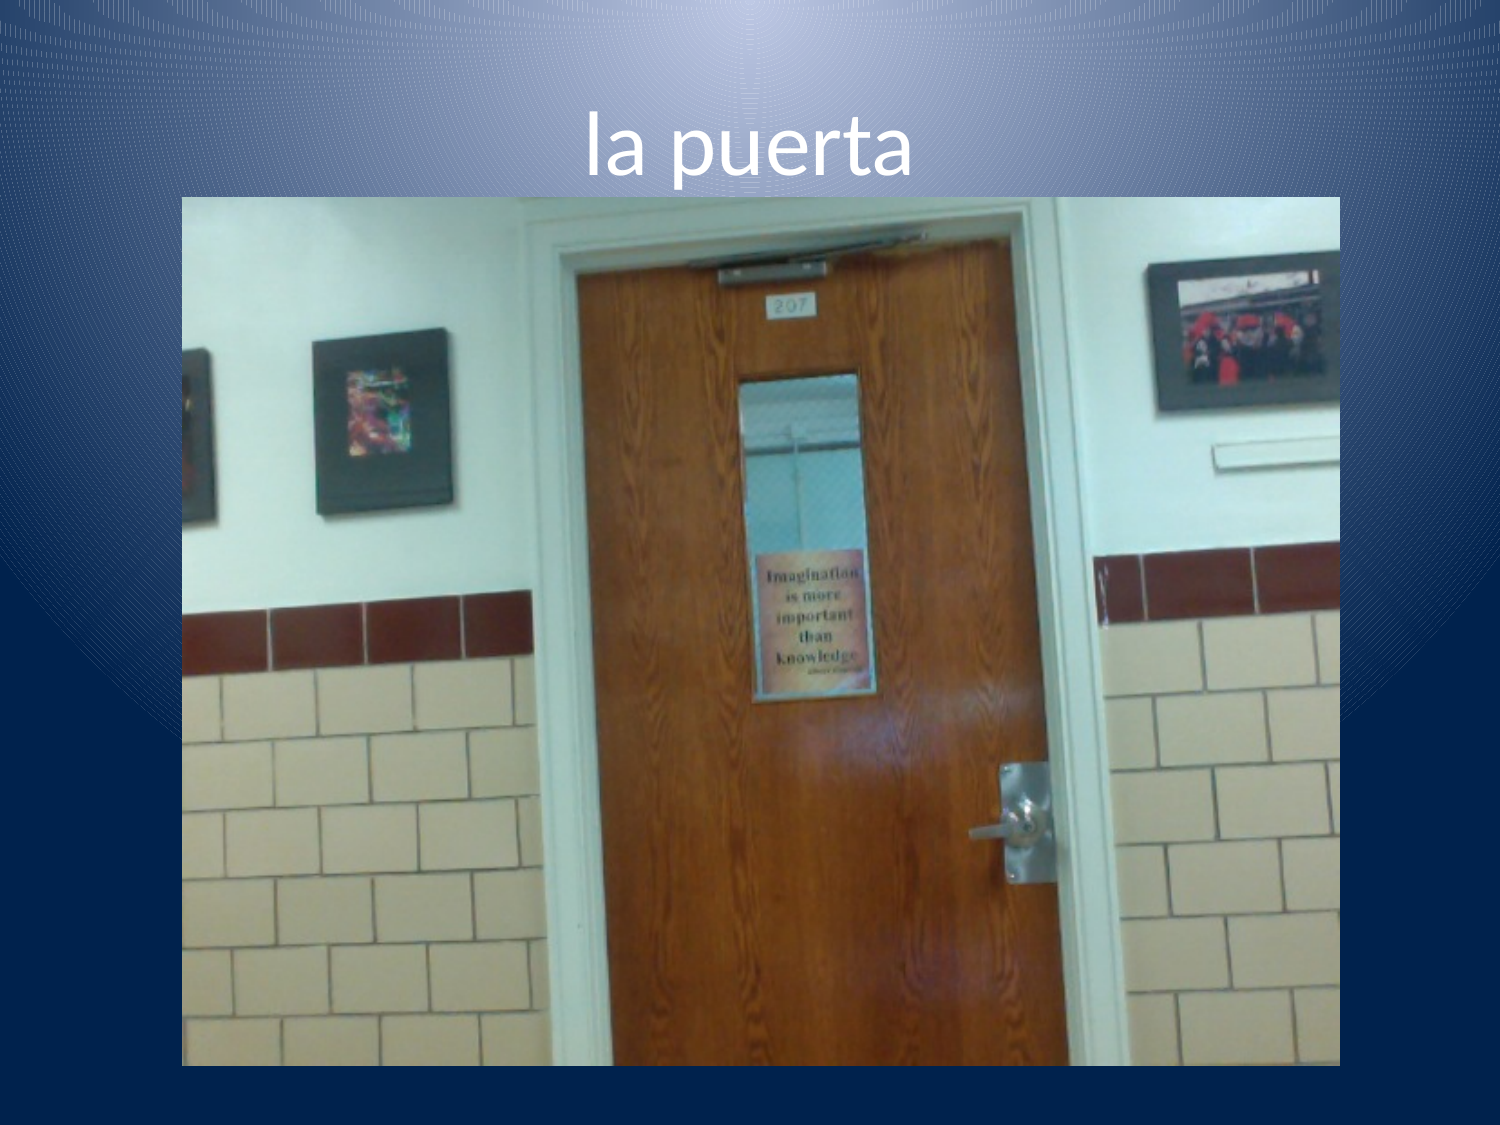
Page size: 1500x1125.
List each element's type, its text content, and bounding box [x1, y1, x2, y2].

title la puerta [75, 45, 1425, 233]
picture [182, 197, 1341, 1066]
